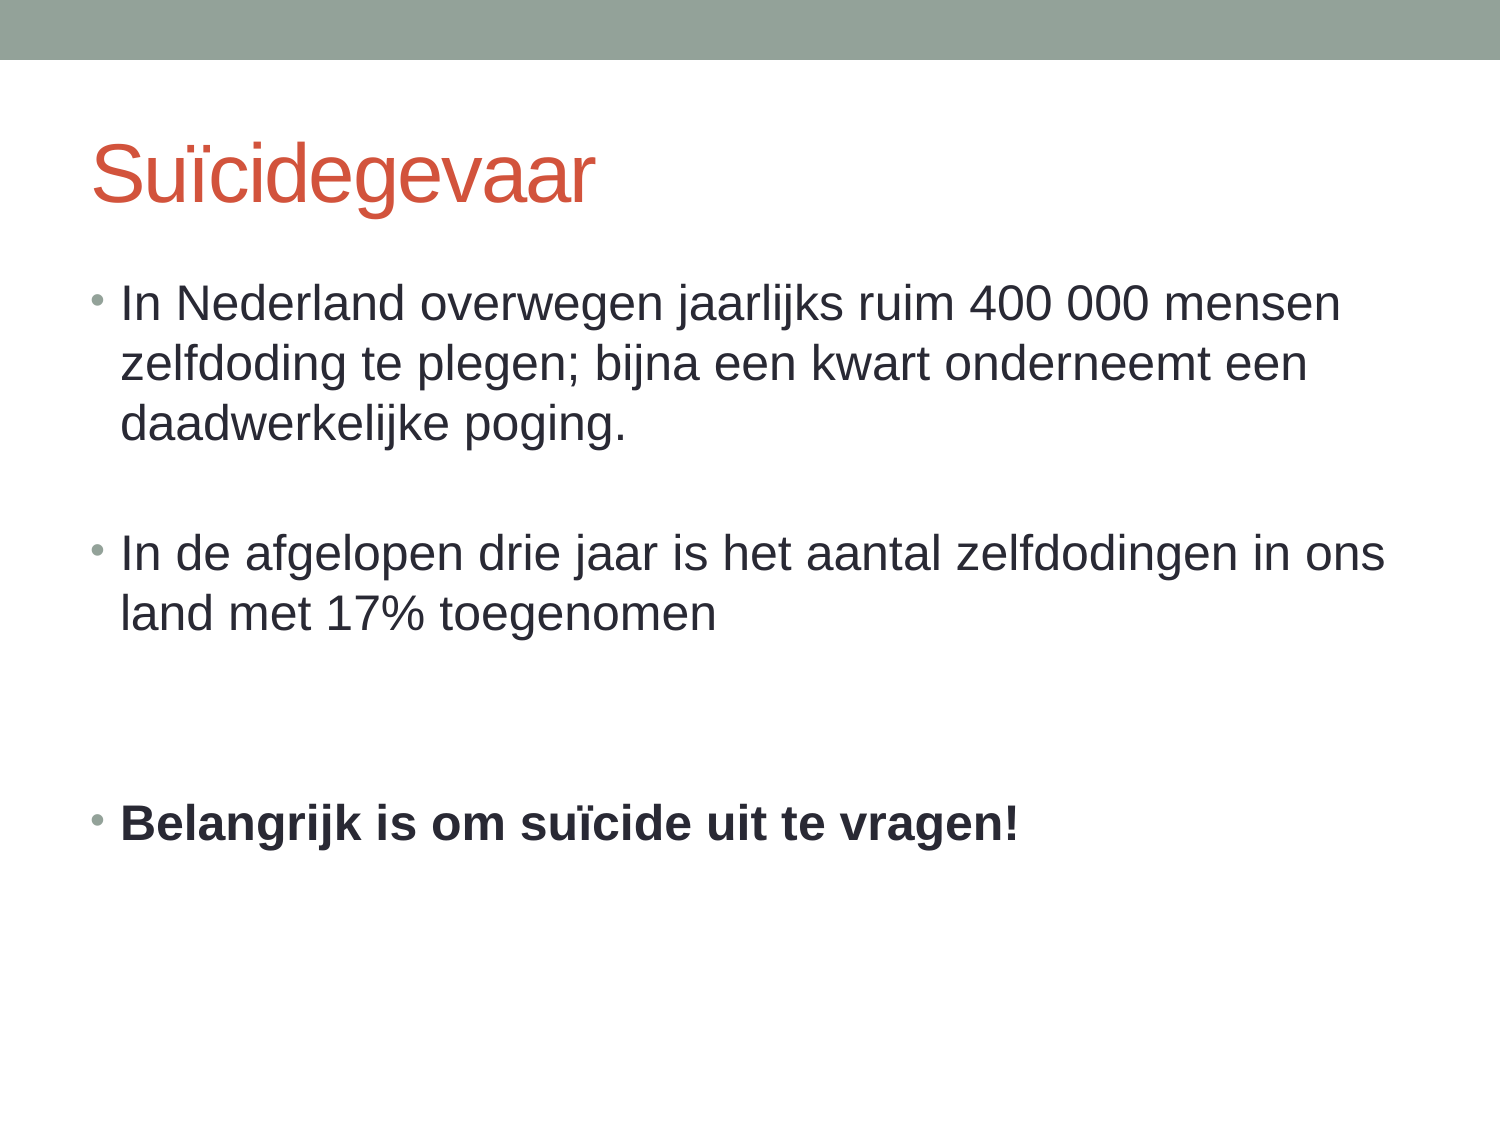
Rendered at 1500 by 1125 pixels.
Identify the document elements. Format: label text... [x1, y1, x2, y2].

list In Nederland overwegen jaarlijks ruim 400 000 mensen zelfdoding te plegen; bijna een kwart onderneemt een daadwerkelijke poging. In de afgelopen drie jaar is het aantal zelfdodingen in ons land met 17% toegenomen Belangrijk is om suïcide uit te vragen! [75, 262, 1425, 1063]
title Suïcidegevaar [75, 87, 1425, 250]
